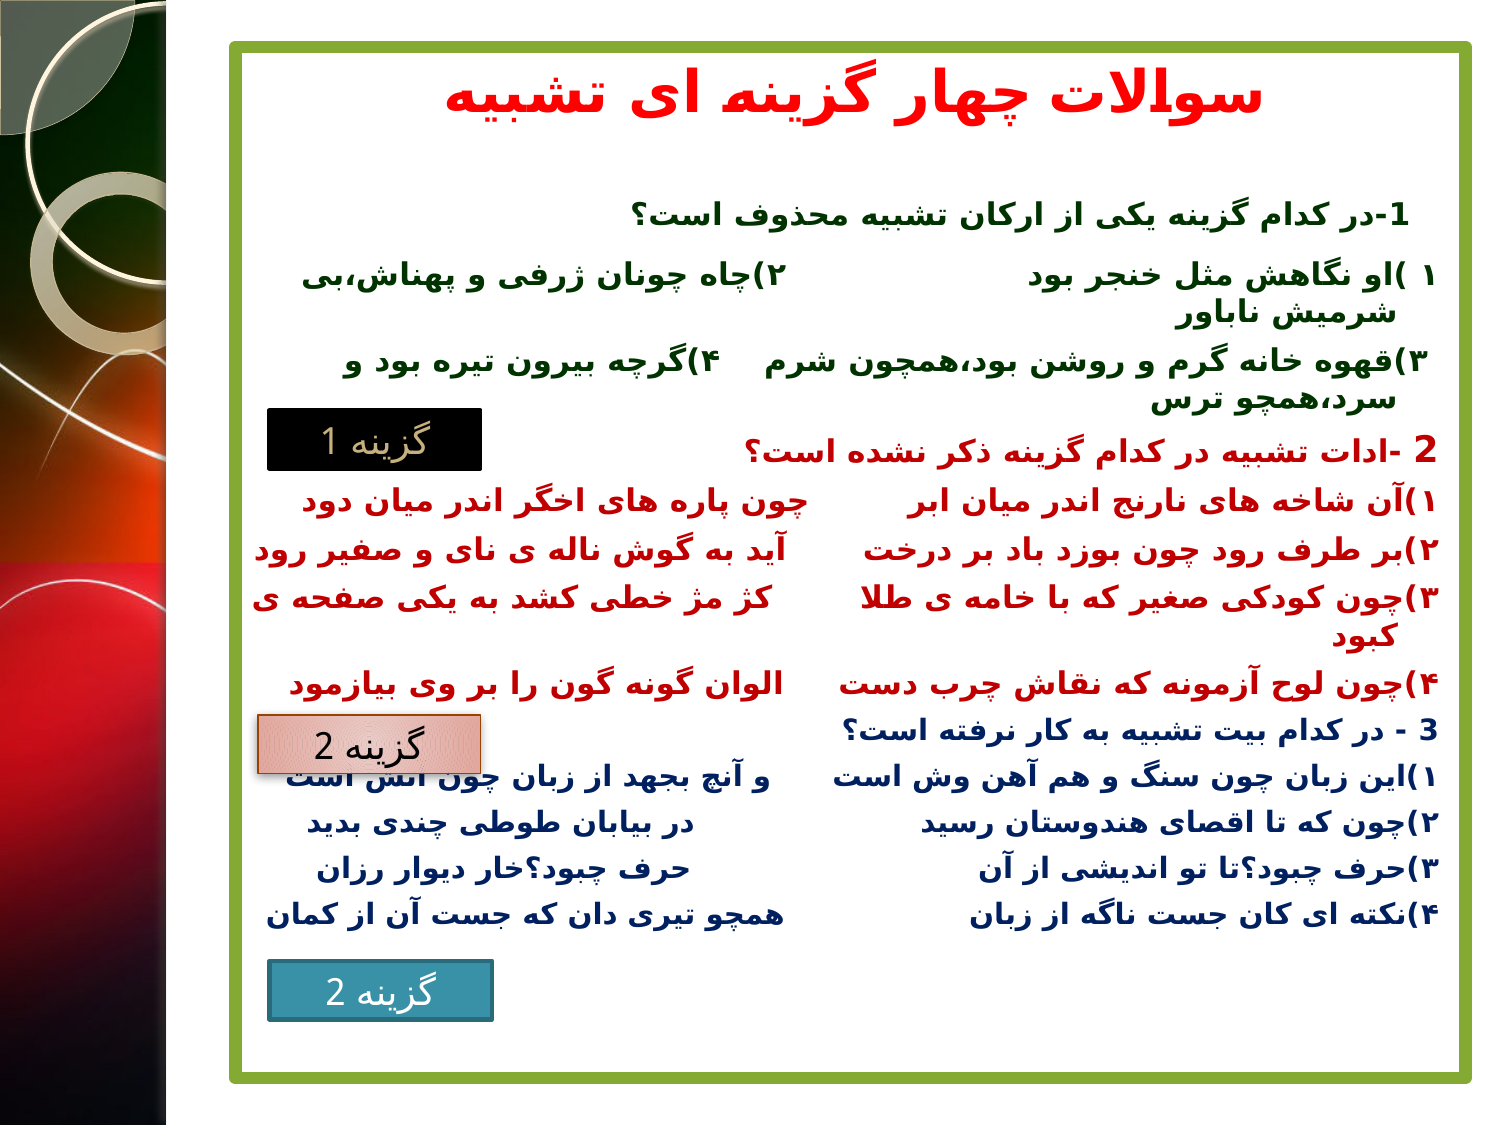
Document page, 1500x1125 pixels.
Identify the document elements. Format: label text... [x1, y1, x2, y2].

text_box گزینه 2 [267, 959, 494, 1022]
picture [0, 134, 166, 1125]
picture [62, 195, 160, 280]
picture [53, 241, 160, 332]
picture [136, 0, 164, 4]
text_box گزینه 2 [257, 714, 481, 774]
list سوالات چهار گزینه ای تشبیه 1-در کدام گزینه یکی از ارکان تشبیه محذوف است؟ ۱ )او نگاهش مثل خنجر بود ۲)چاه چونان ژرفی و پهناش،بی شرمیش ناباور ۳)قهوه خانه گرم و روشن بود،همچون شرم ۴)گرچه بیرون تیره بود و سرد،همچو ترس 2 -ادات تشبیه در کدام گزینه ذکر نشده است؟ ۱)آن شاخه های نارنج اندر میان ابر چون پاره های اخگر اندر میان دود ۲)بر طرف رود چون بوزد باد بر درخت آید به گوش ناله ی نای و صفیر رود ۳)چون کودکی صغیر که با خامه ی طلا کژ مژ خطی کشد به یکی صفحه ی کبود ۴)چون لوح آزمونه که نقاش چرب دست الوان گونه گون را بر وی بیازمود 3 - در کدام بیت تشبیه به کار نرفته است؟ ۱)این زبان چون سنگ و هم آهن وش است و آنچ بجهد از زبان چون آتش است ۲)چون که تا اقصای هندوستان رسید در بیابان طوطی چندی بدید ۳)حرف چبود؟تا تو اندیشی از آن حرف چبود؟خار دیوار رزان ۴)نکته ای کان جست ناگه از زبان همچو تیری دان که جست آن از کمان [233, 45, 1468, 1080]
text_box گزینه 1 [267, 408, 482, 471]
picture [32, 13, 160, 207]
